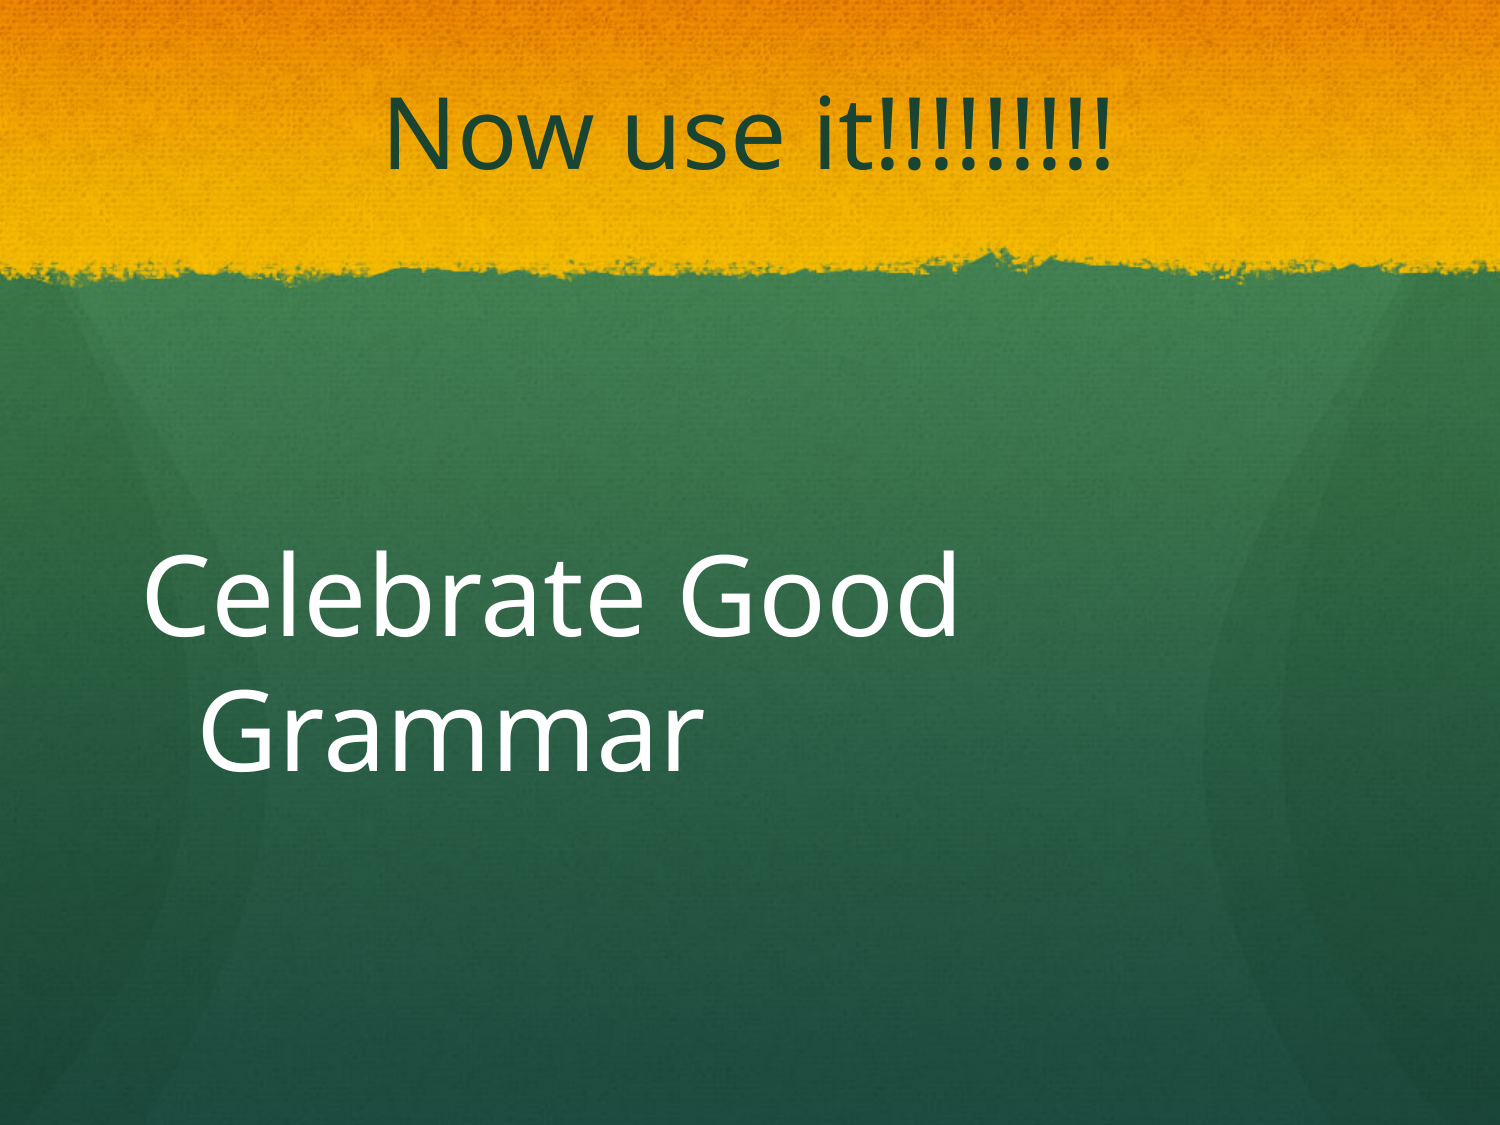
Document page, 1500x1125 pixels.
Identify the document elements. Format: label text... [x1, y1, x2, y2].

title Now use it!!!!!!!!! [125, 13, 1375, 246]
picture [0, 0, 1500, 1125]
list Celebrate Good Grammar [125, 339, 1375, 1026]
